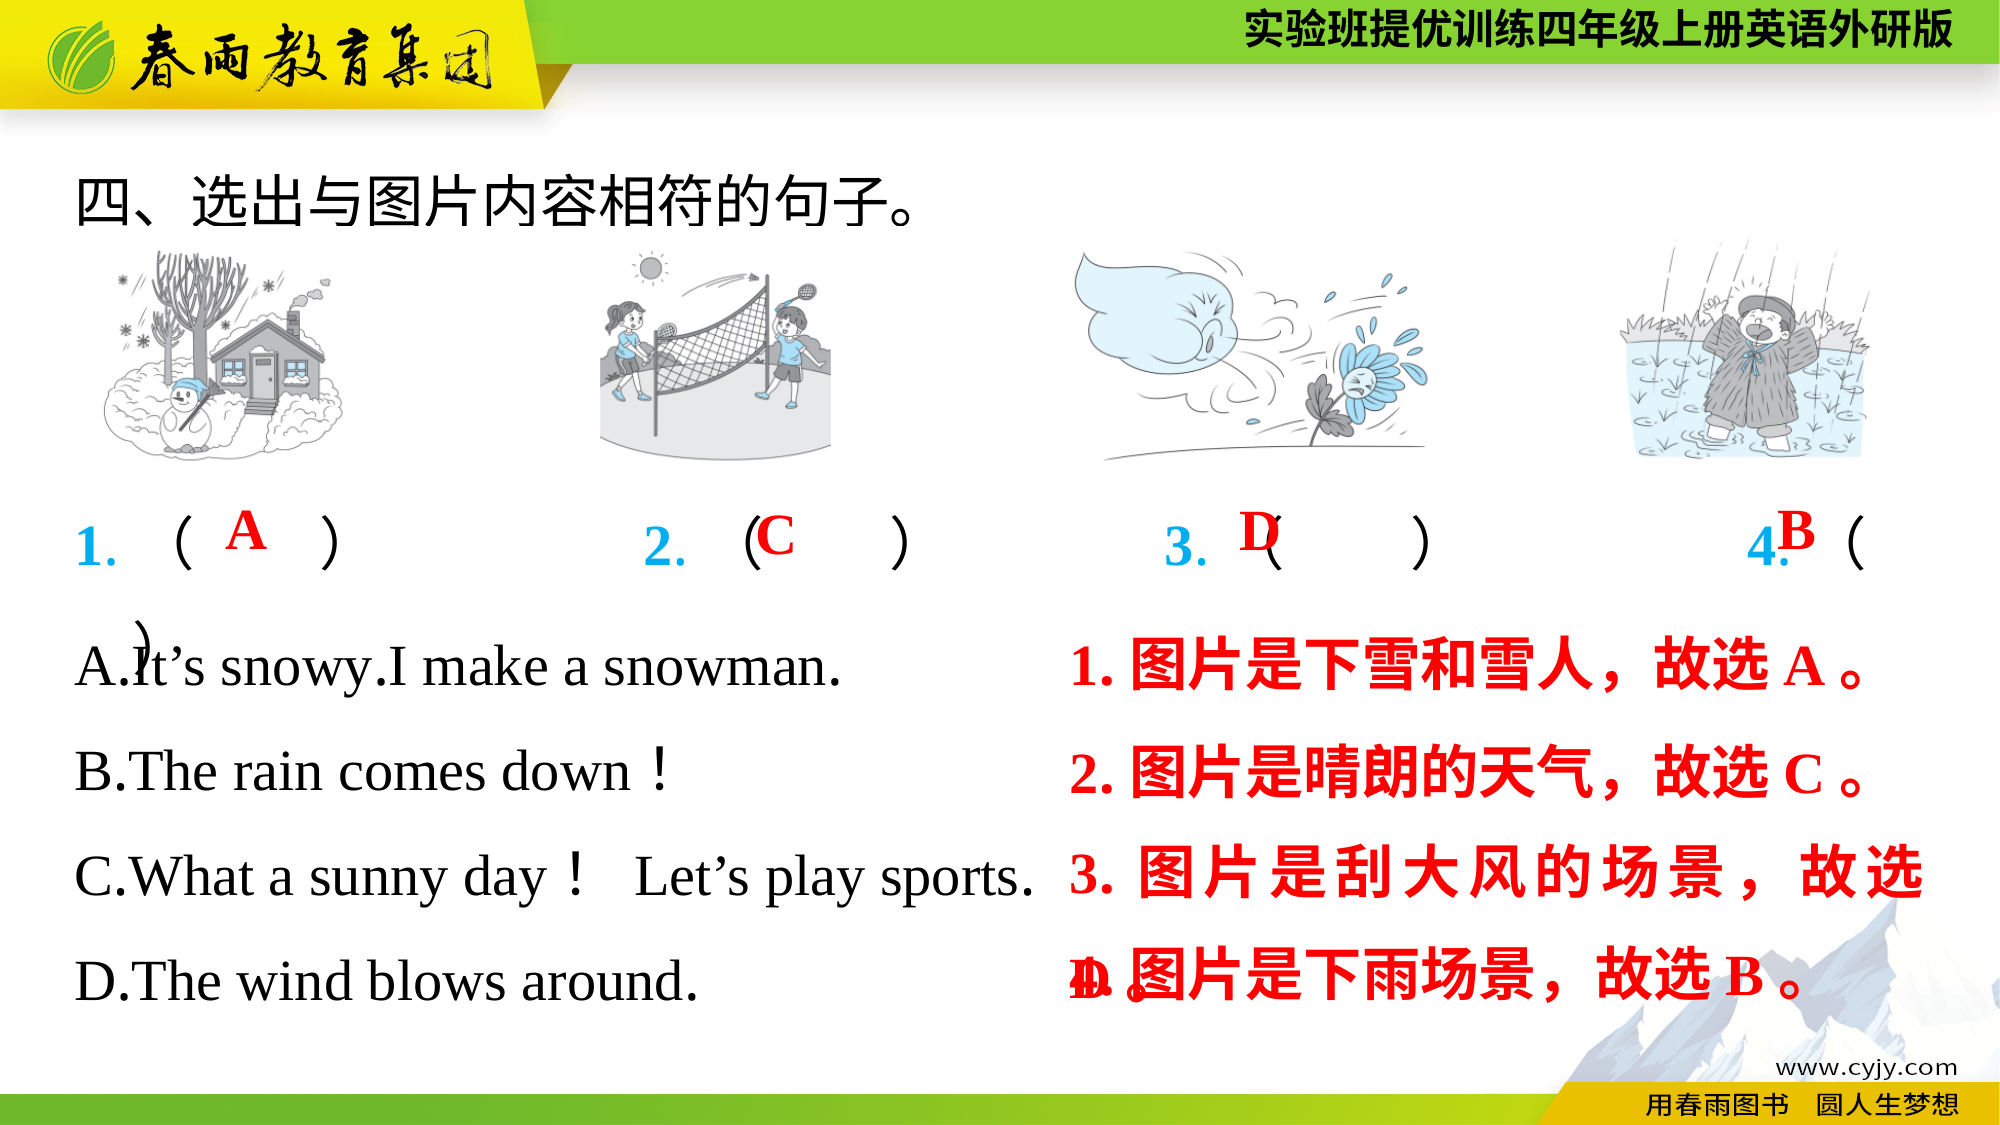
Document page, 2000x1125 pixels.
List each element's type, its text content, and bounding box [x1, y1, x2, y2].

text_box 2.图片是晴朗的天气，故选C。 [1054, 692, 1954, 792]
text_box 3.图片是刮大风的场景，故选D。 [1054, 792, 1954, 895]
picture [0, 0, 2000, 1125]
text_box A.It’s snowy.I make a snowman. B.The rain comes down！ C.What a sunny day！Let’s play sports. D.The wind blows around. [59, 584, 1142, 1020]
text_box 1.（ ） 2.（ ） 3.（ ） 4.（ ） [59, 464, 1944, 584]
text_box 4.图片是下雨场景，故选B。 [1054, 895, 1954, 1015]
text_box D [1224, 489, 1297, 570]
text_box B [1762, 488, 1832, 569]
list 四、选出与图片内容相符的句子。 [59, 122, 1944, 231]
text_box A [210, 489, 283, 569]
text_box 1.图片是下雪和雪人，故选A。 [1054, 584, 1954, 692]
text_box C [740, 489, 813, 574]
